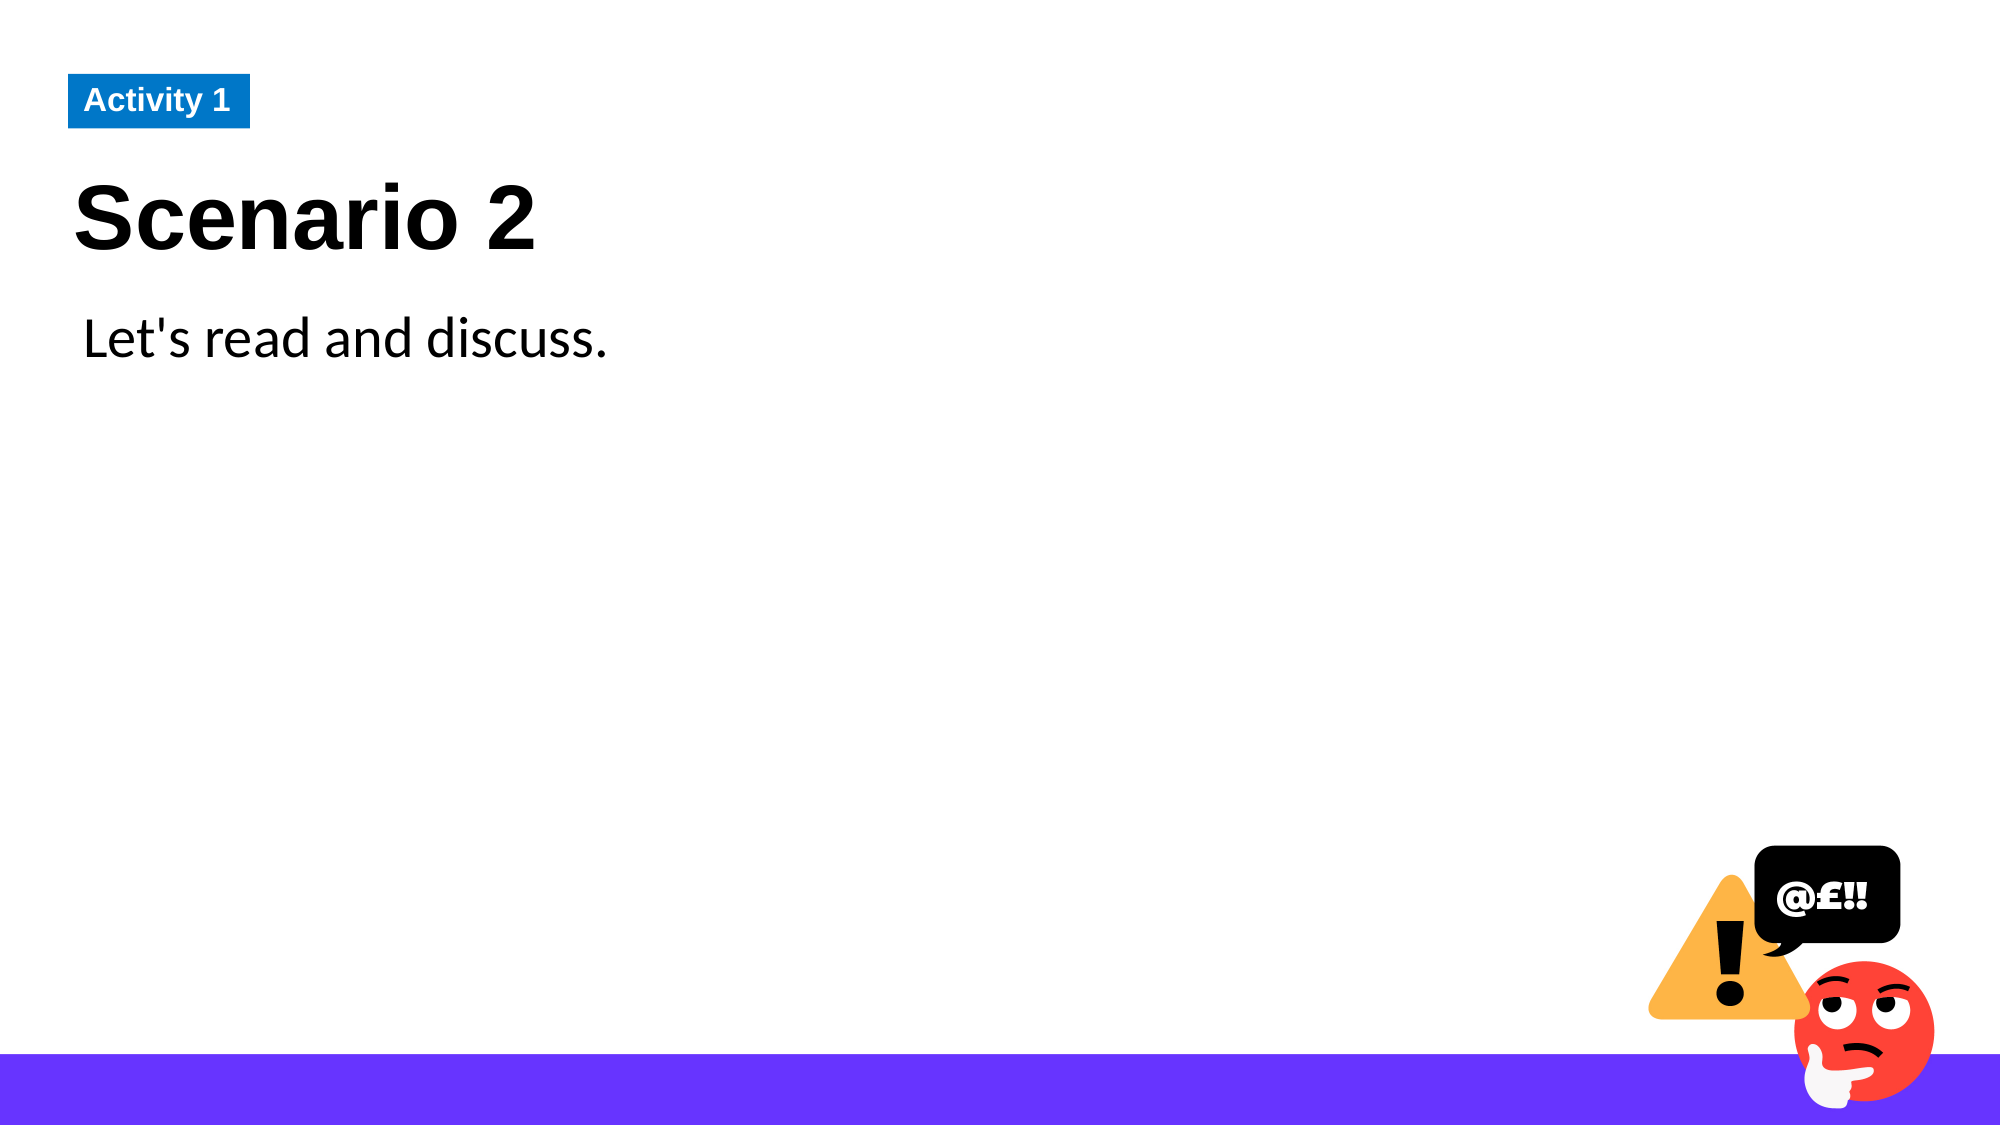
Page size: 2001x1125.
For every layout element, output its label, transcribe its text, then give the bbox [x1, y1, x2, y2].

list Let's read and discuss. [68, 299, 1794, 1014]
picture [0, 0, 2000, 1125]
text_box Activity 1 [68, 73, 250, 129]
text_box Scenario 2 [59, 59, 1857, 278]
